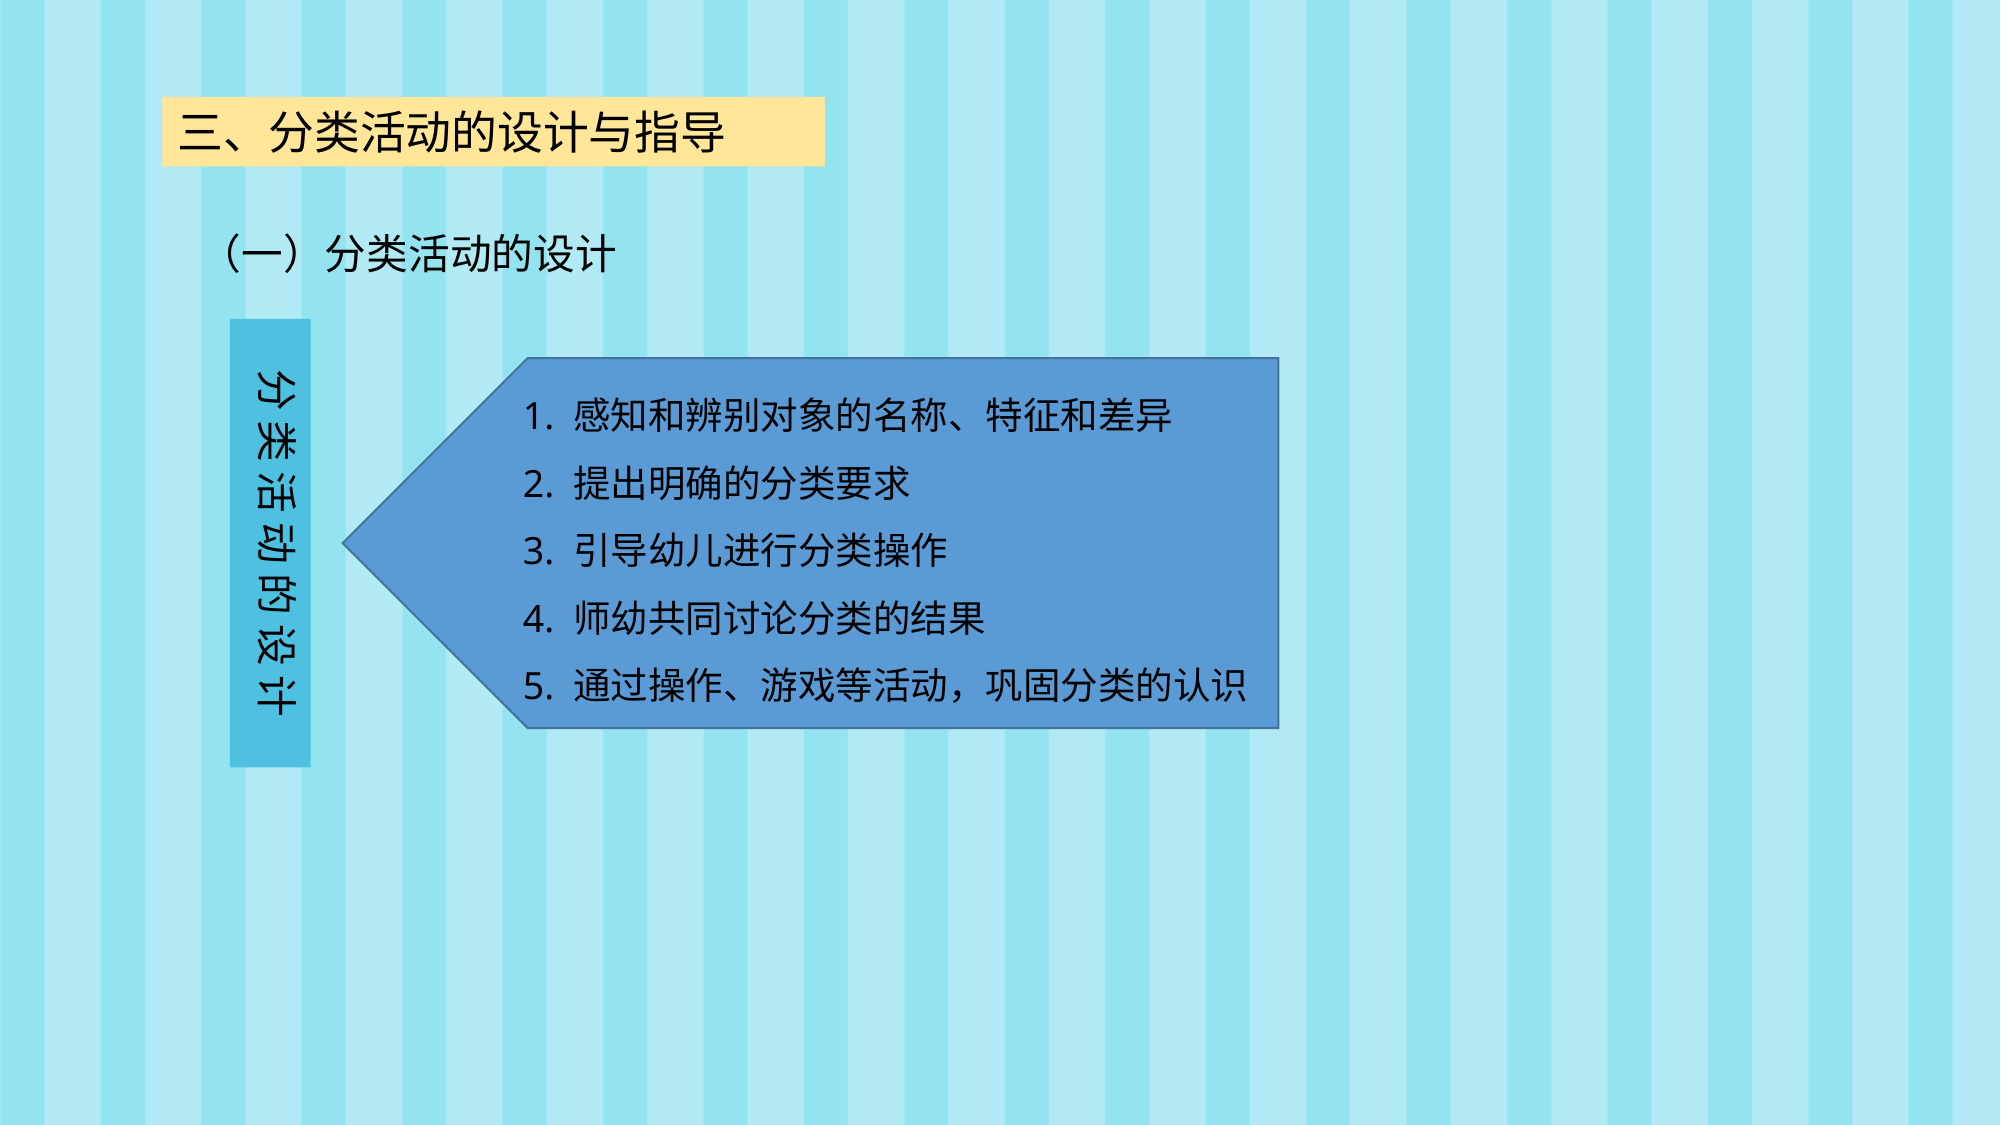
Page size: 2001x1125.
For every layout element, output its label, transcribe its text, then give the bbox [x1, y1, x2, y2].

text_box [229, 318, 1279, 768]
picture [0, 0, 2000, 1125]
text_box （一）分类活动的设计 [184, 220, 653, 286]
text_box 三、分类活动的设计与指导 [162, 96, 825, 167]
